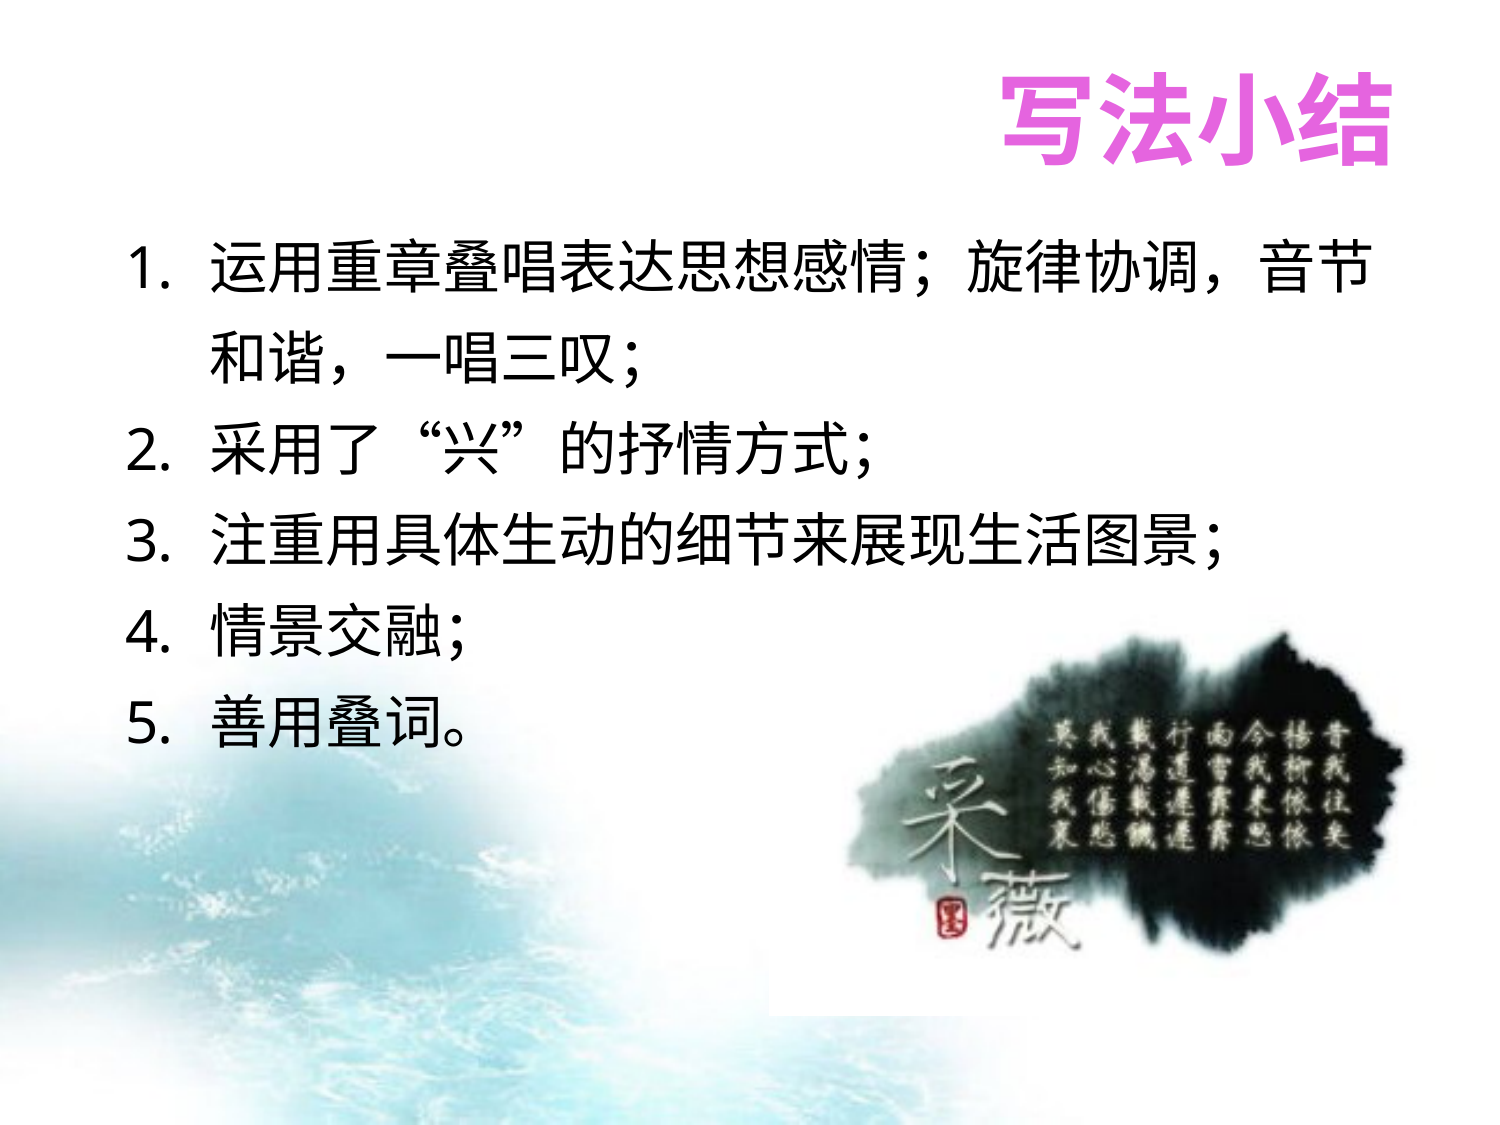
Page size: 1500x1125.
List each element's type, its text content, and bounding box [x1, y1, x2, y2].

picture [0, 0, 1500, 1125]
text_box 写法小结 [981, 50, 1412, 185]
text_box 运用重章叠唱表达思想感情；旋律协调，音节和谐，一唱三叹； 采用了“兴”的抒情方式； 注重用具体生动的细节来展现生活图景； 情景交融； 善用叠词。 [110, 202, 1447, 763]
